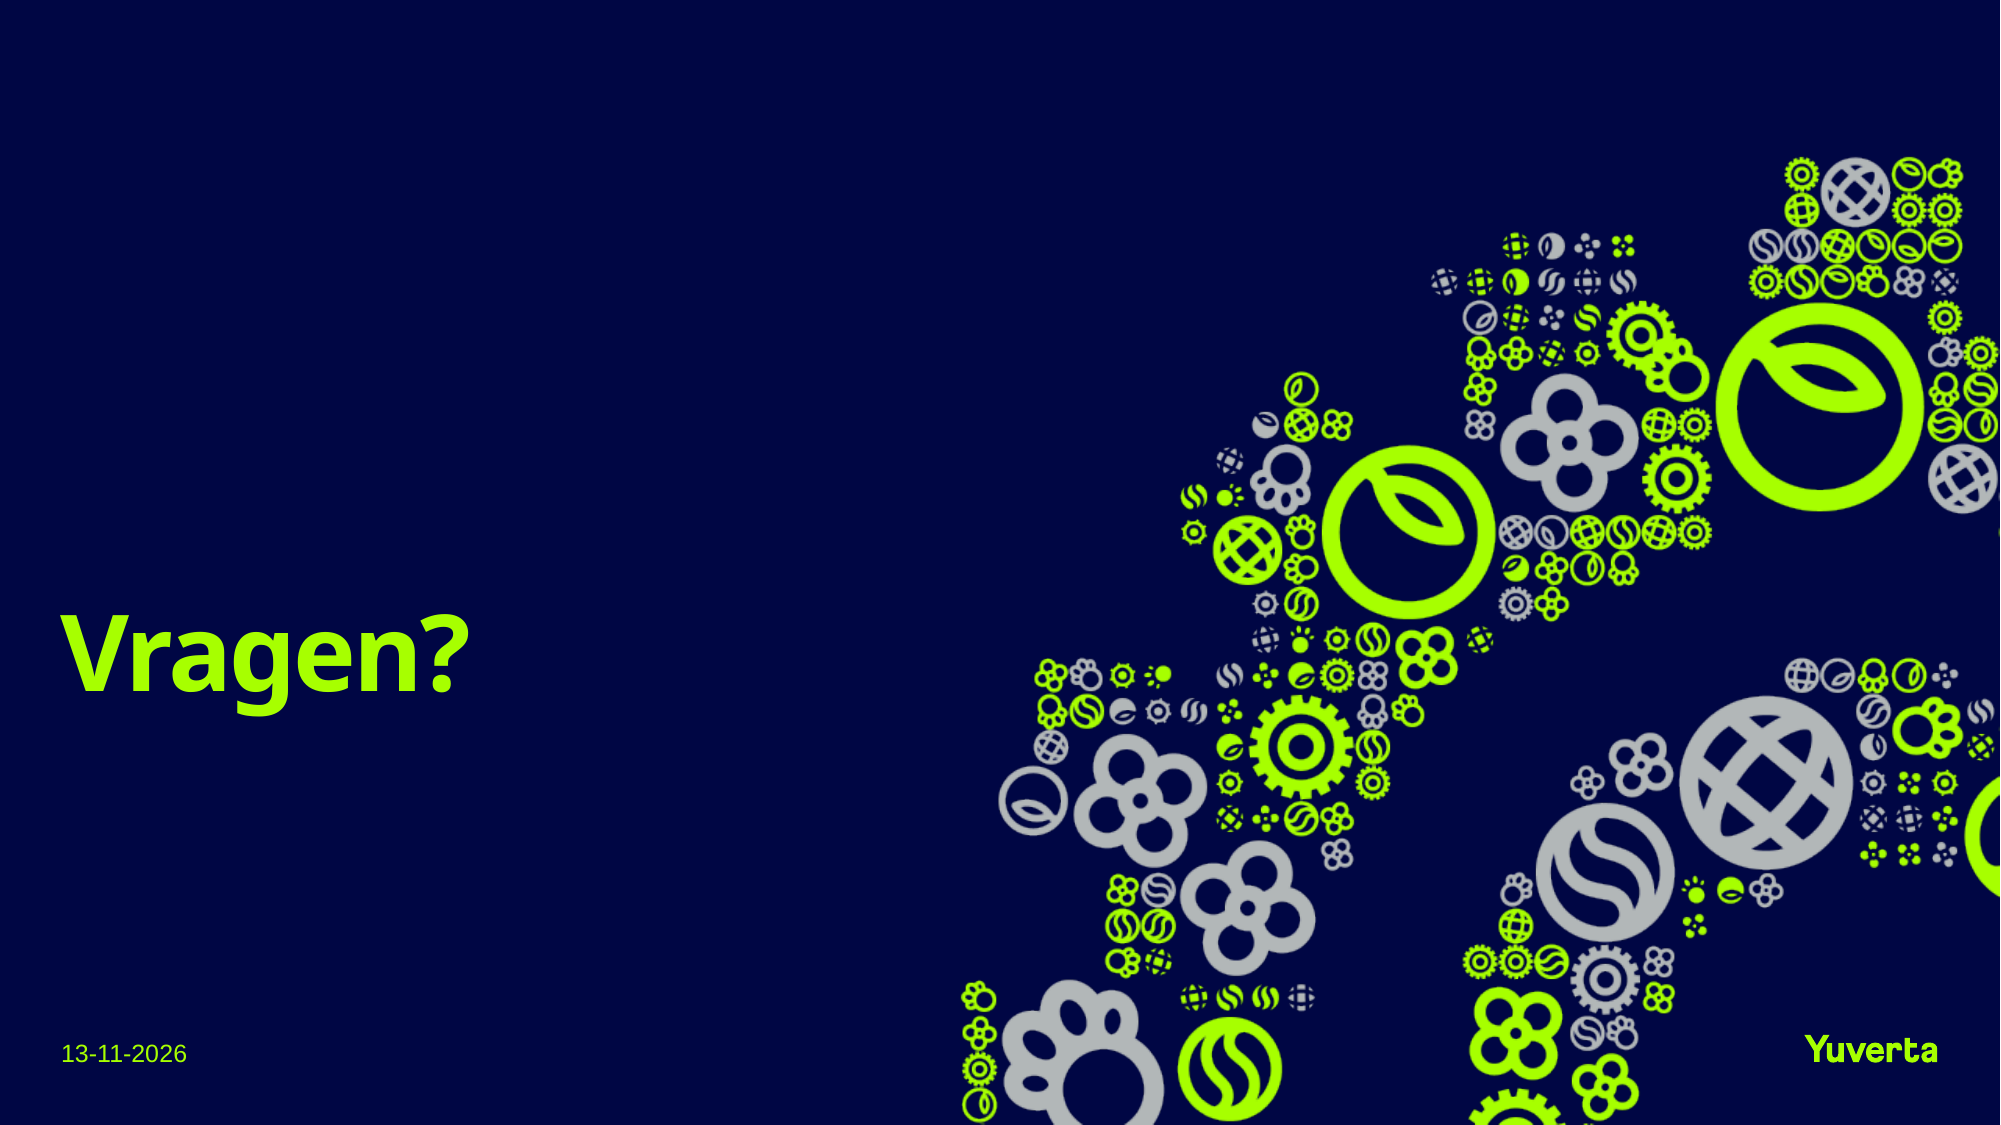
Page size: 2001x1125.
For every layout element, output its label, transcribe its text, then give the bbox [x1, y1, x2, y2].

picture [0, 0, 2000, 1125]
title Vragen? [60, 598, 1242, 941]
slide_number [60, 1037, 193, 1073]
